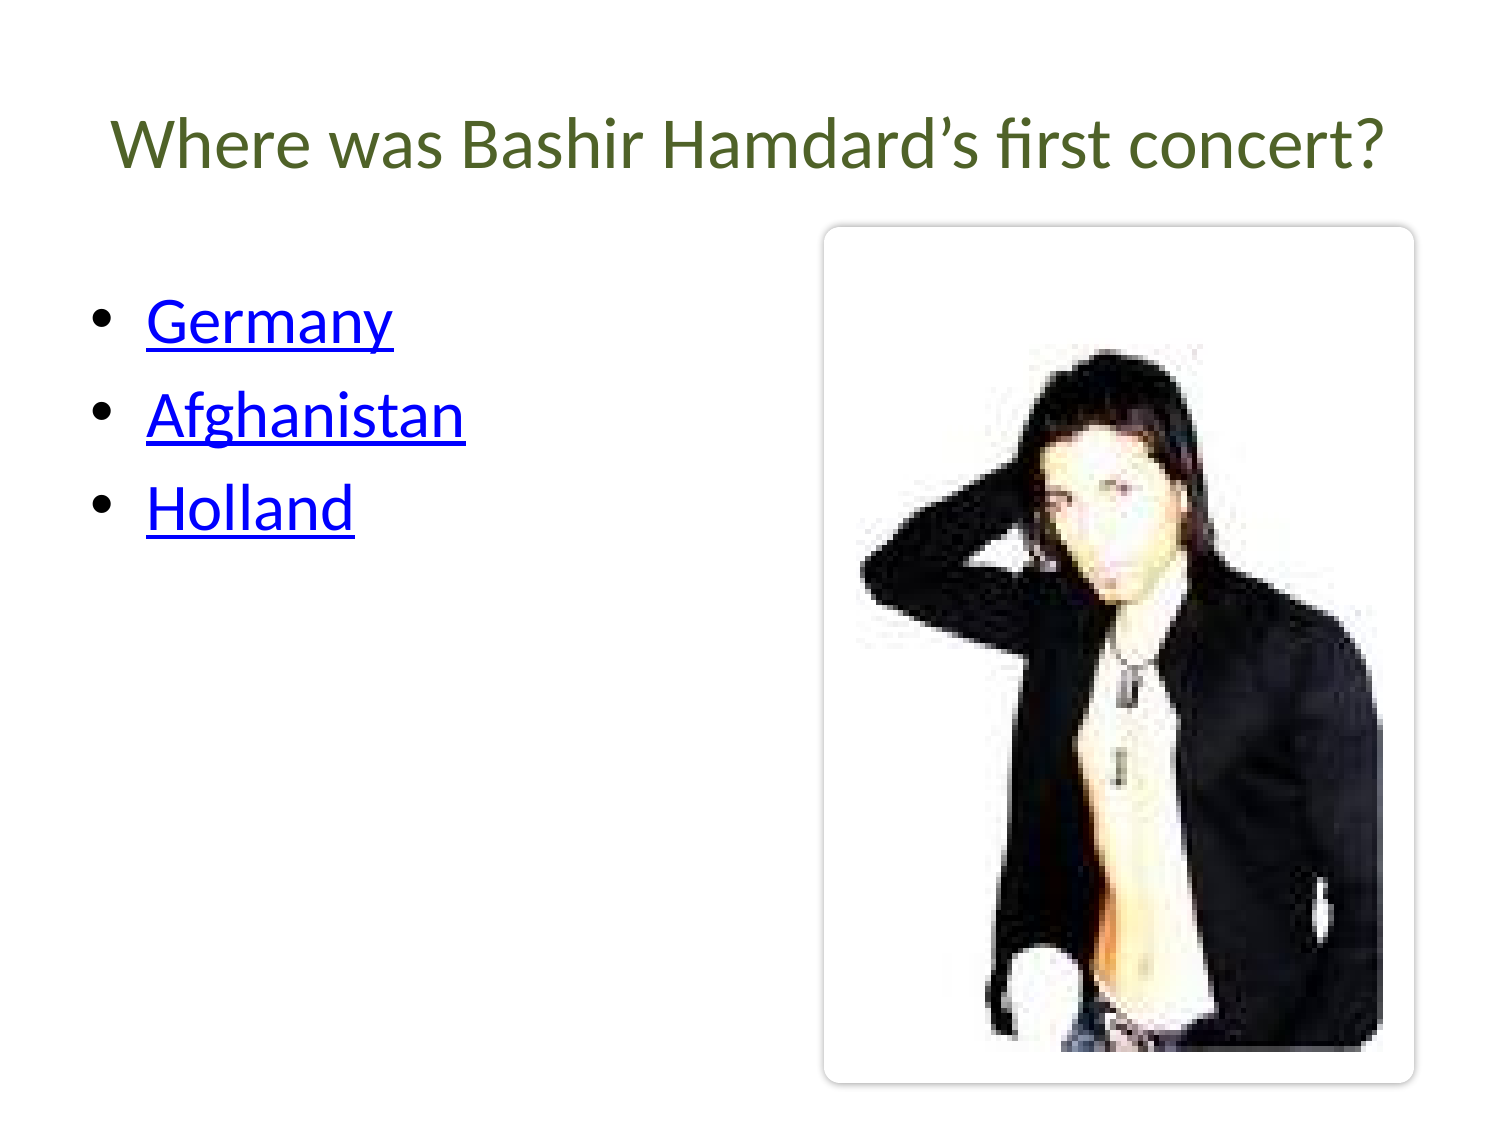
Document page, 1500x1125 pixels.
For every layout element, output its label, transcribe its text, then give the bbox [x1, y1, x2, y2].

title Where was Bashir Hamdard’s first concert? [75, 45, 1425, 233]
picture [855, 257, 1384, 1052]
list Germany Afghanistan Holland [75, 269, 563, 1005]
